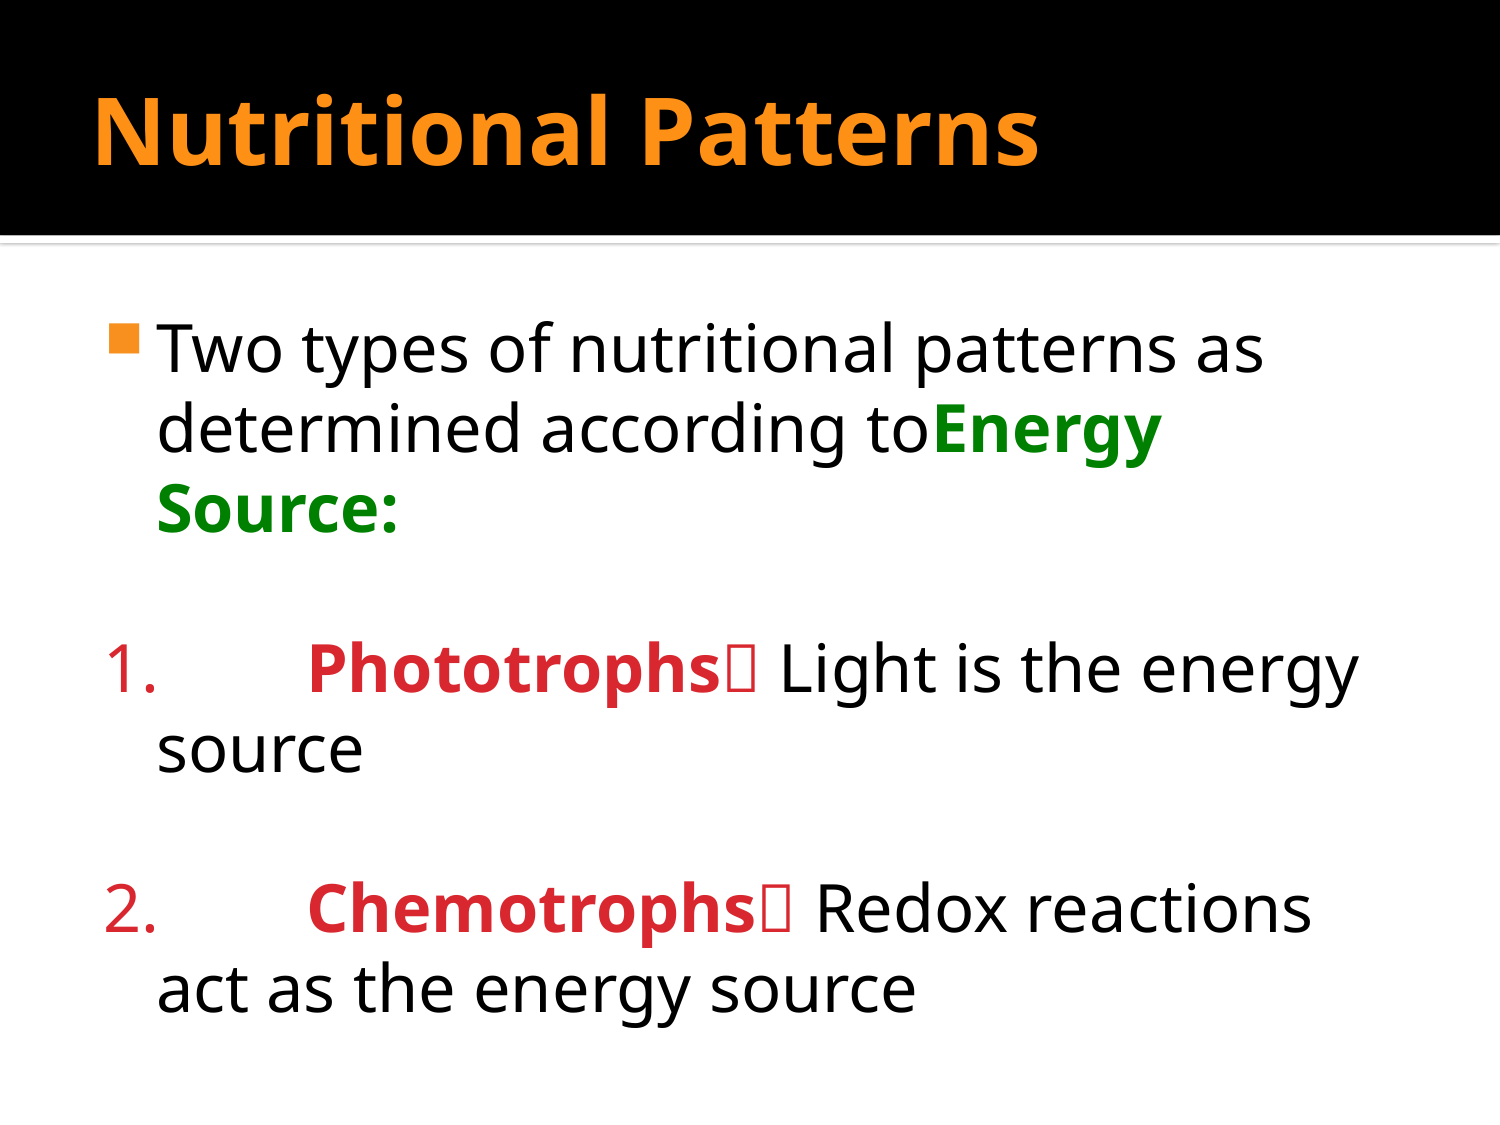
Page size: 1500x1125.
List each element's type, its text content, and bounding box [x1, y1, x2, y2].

title Nutritional Patterns [75, 25, 1425, 231]
list Two types of nutritional patterns as determined according toEnergy Source: 1. Phototrophs Light is the energy source 2. Chemotrophs Redox reactions act as the energy source [75, 291, 1425, 1050]
